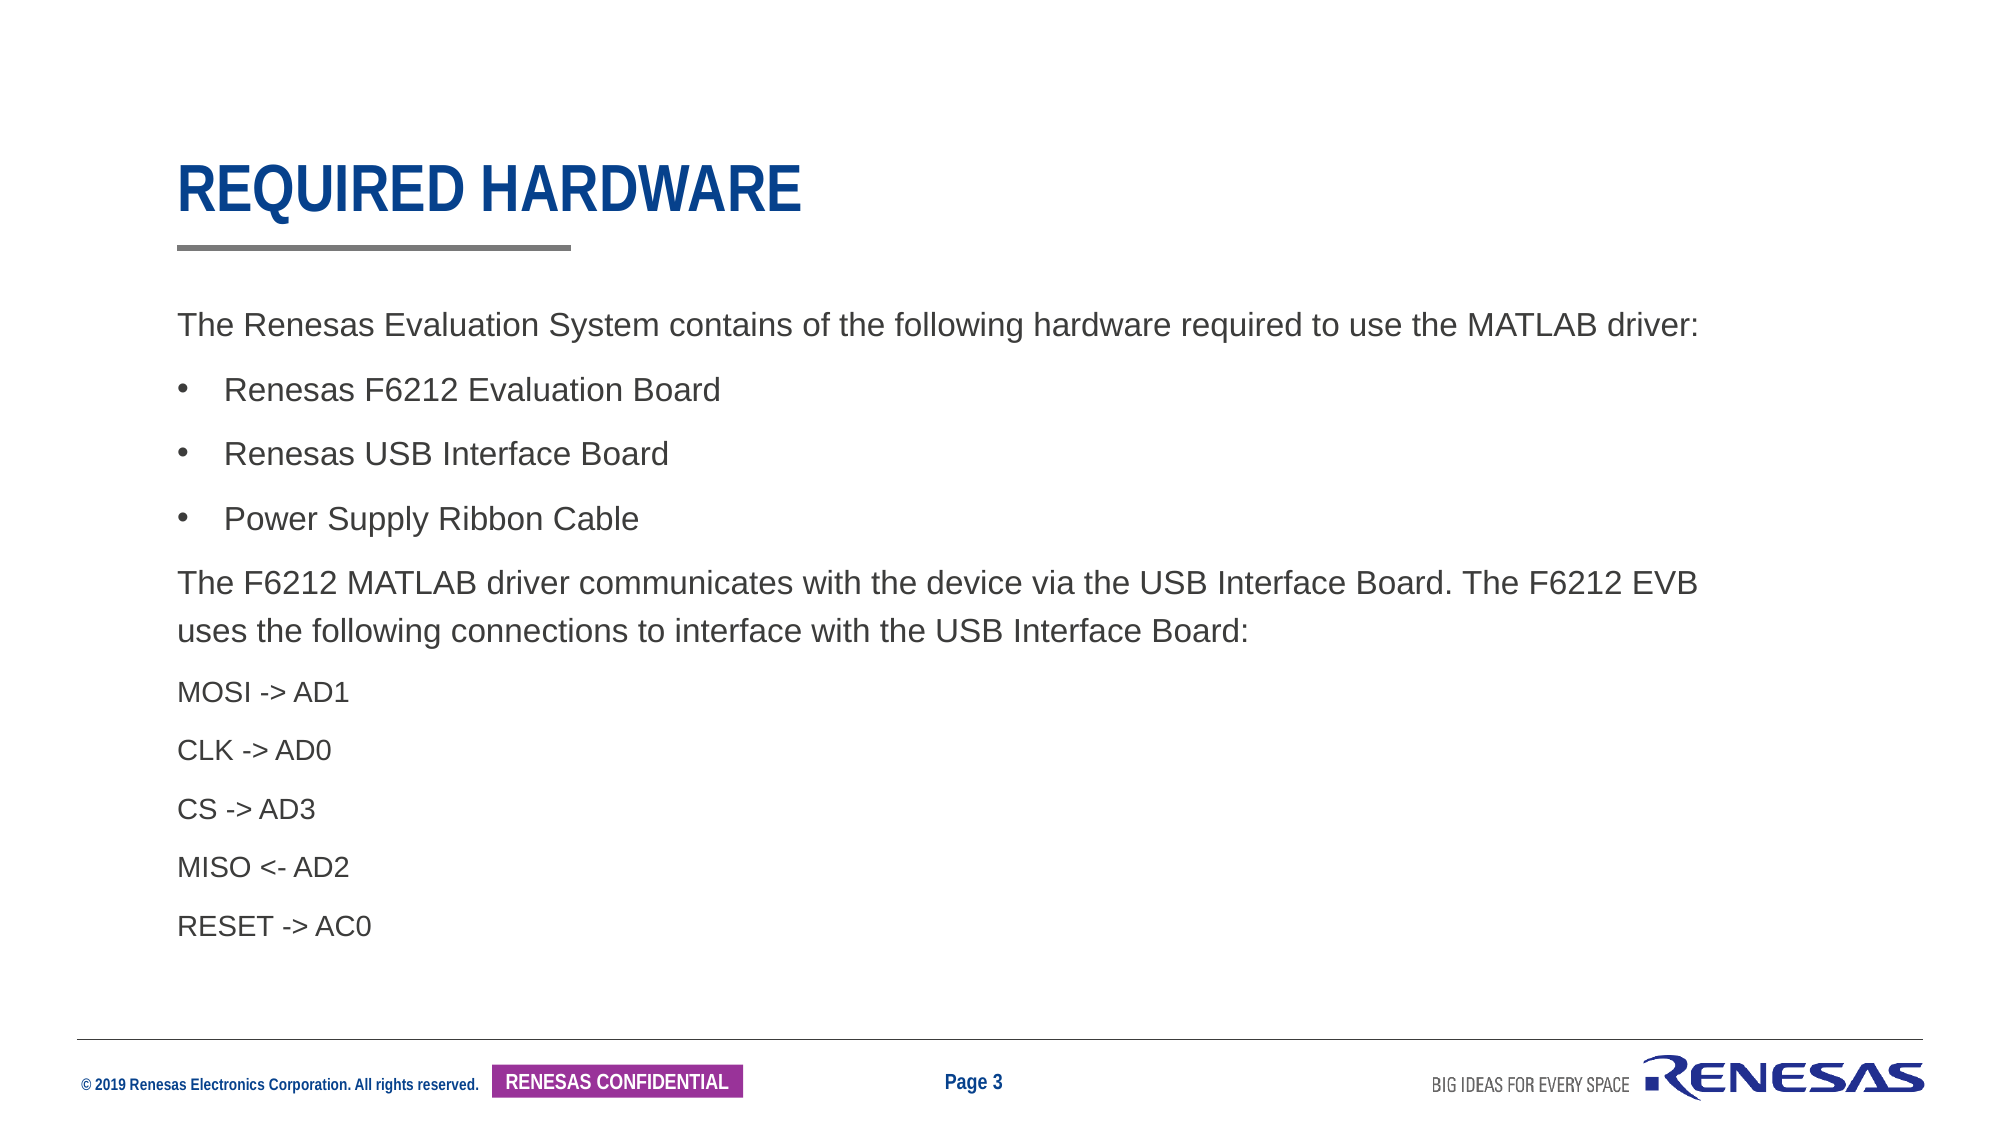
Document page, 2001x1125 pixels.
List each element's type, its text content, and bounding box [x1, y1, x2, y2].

picture [1425, 1049, 1933, 1106]
title Required HARDWARE [177, 151, 1654, 227]
slide_number Page 3 [944, 1067, 1056, 1095]
list The Renesas Evaluation System contains of the following hardware required to use the MATLAB driver: Renesas F6212 Evaluation Board Renesas USB Interface Board Power Supply Ribbon Cable The F6212 MATLAB driver communicates with the device via the USB Interface Board. The F6212 EVB uses the following connections to interface with the USB Interface Board: MOSI -> AD1 CLK -> AD0 CS -> AD3 MISO <- AD2 RESET -> AC0 [177, 295, 1719, 1015]
